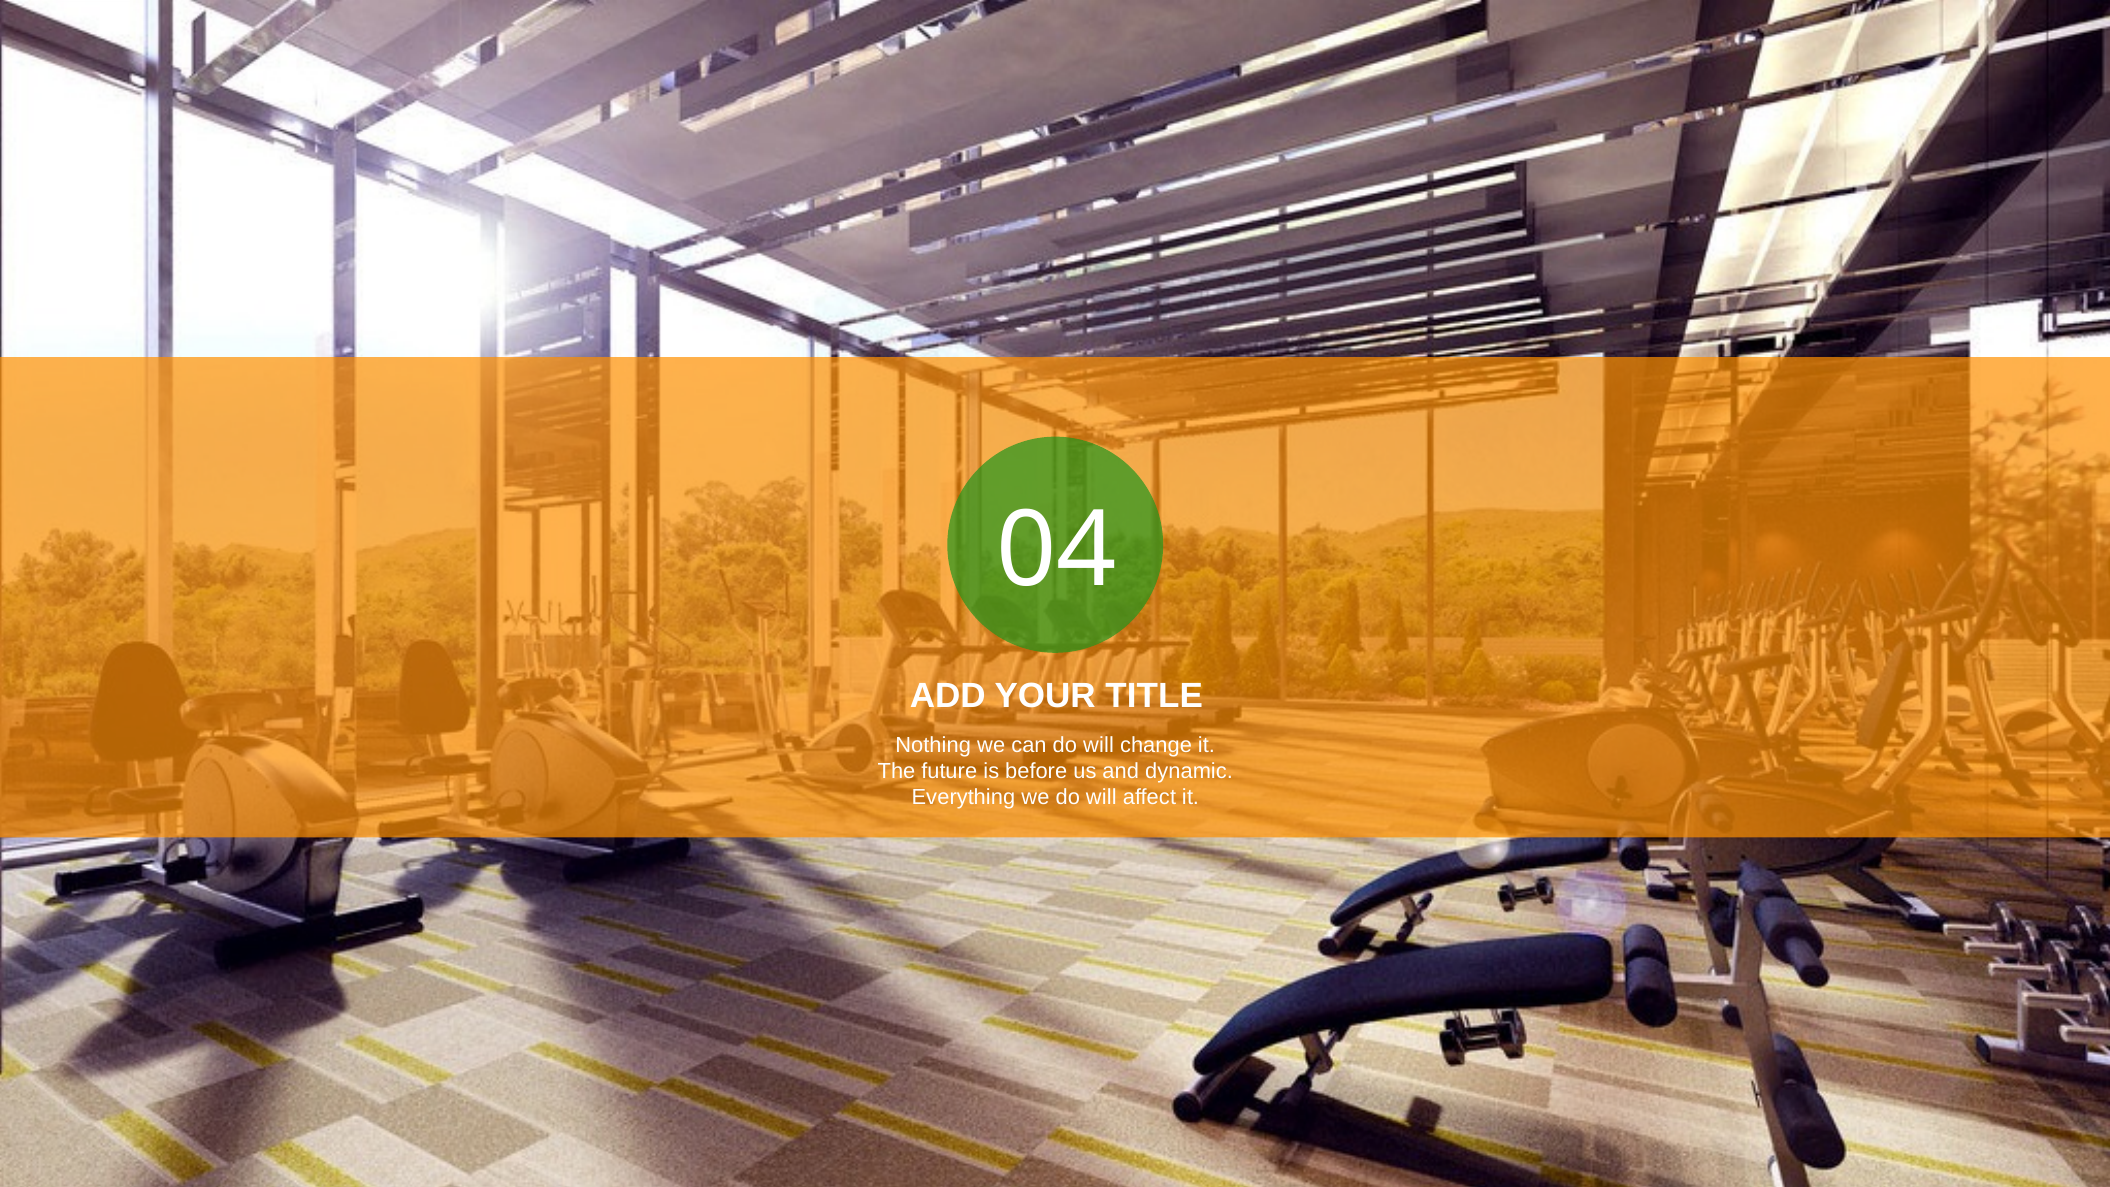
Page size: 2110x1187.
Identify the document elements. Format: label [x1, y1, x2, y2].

text_box [947, 436, 1164, 653]
text_box [0, 356, 2110, 838]
text_box [0, 838, 2110, 1187]
text_box [860, 665, 1253, 818]
text_box [0, 0, 2110, 356]
